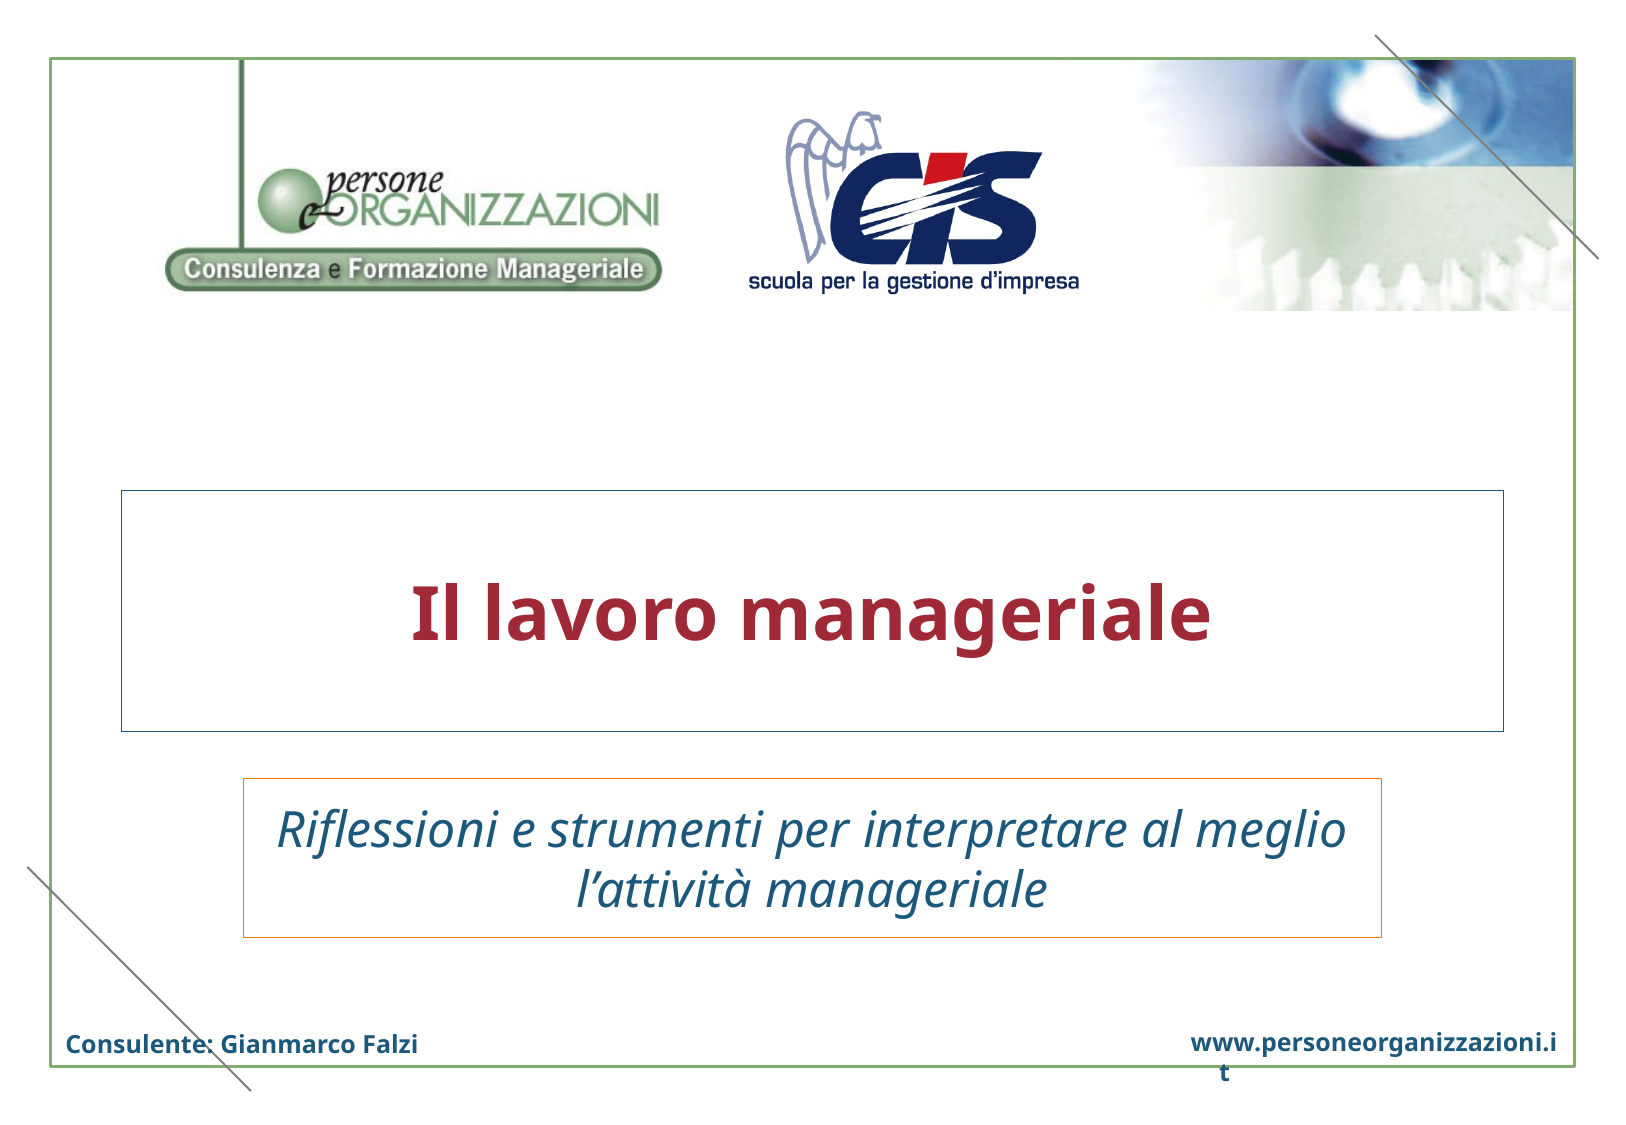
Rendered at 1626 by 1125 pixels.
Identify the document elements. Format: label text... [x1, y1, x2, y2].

picture [1403, 60, 1573, 230]
subtitle Riflessioni e strumenti per interpretare al meglio l’attività manageriale [243, 778, 1382, 938]
picture [59, 60, 1573, 311]
title Il lavoro manageriale [121, 490, 1504, 732]
